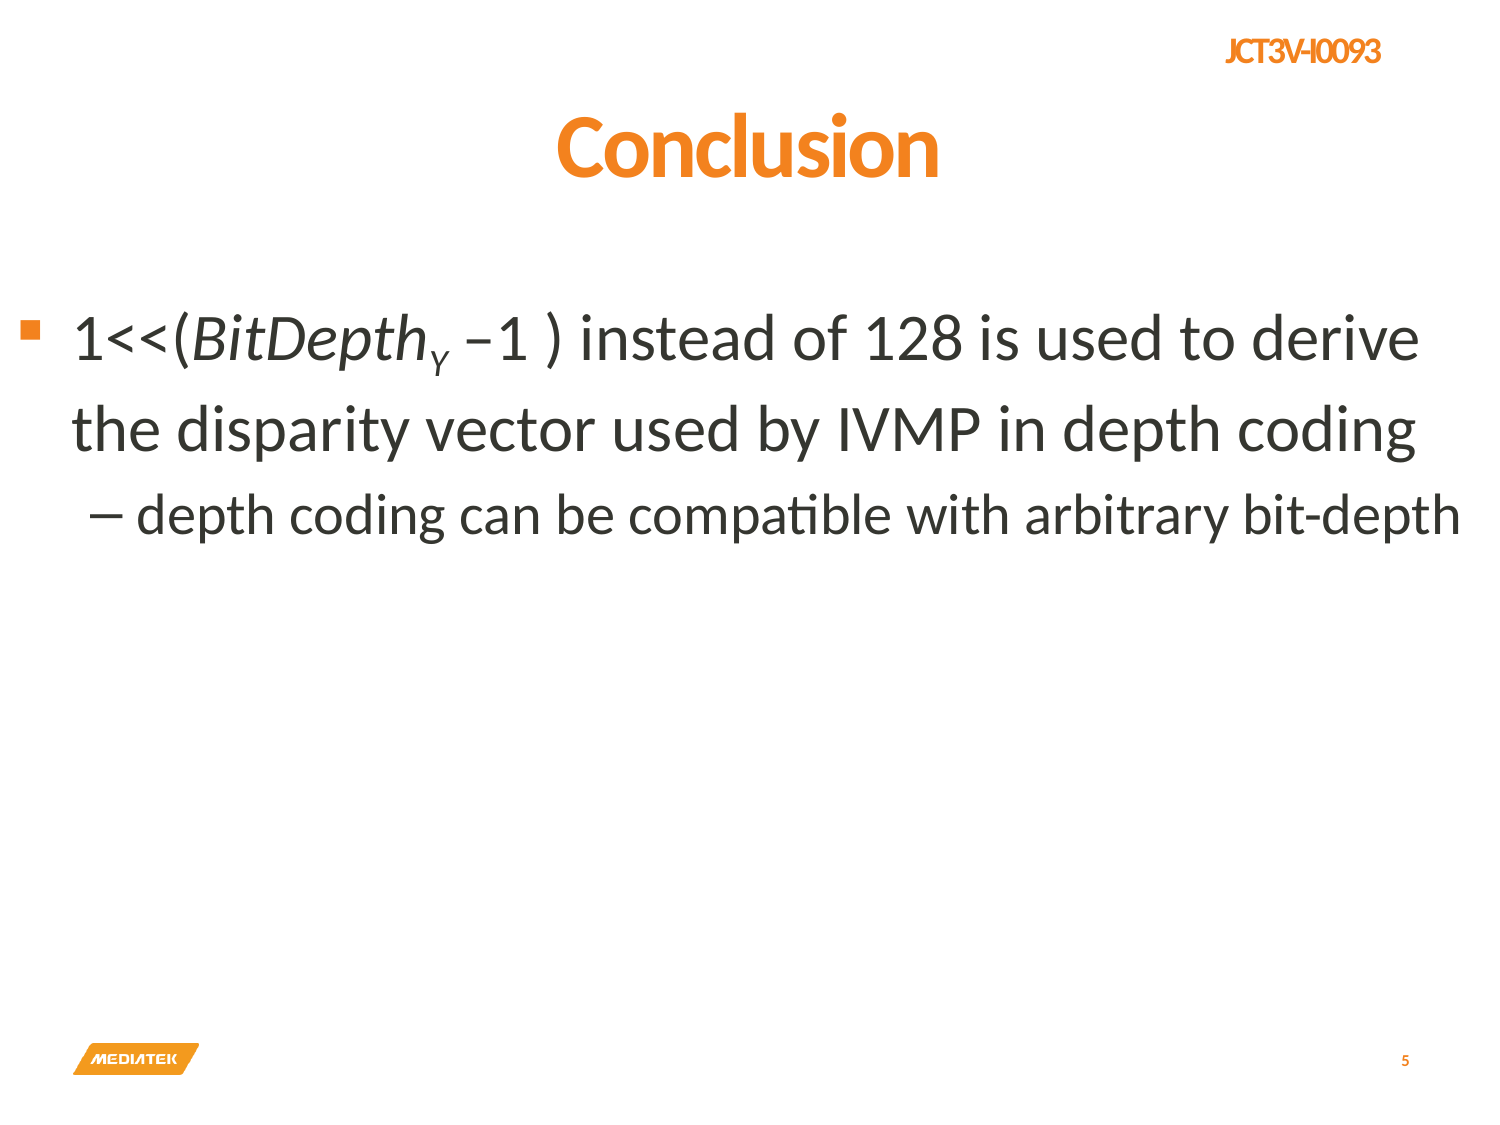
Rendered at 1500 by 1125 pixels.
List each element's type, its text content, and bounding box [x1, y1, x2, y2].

slide_number 5 [1251, 1029, 1425, 1090]
picture [73, 1043, 199, 1075]
list 1<<(BitDepthY –1 ) instead of 128 is used to derive the disparity vector used by IVMP in depth coding depth coding can be compatible with arbitrary bit-depth [0, 286, 1500, 990]
title Conclusion [75, 99, 1425, 286]
